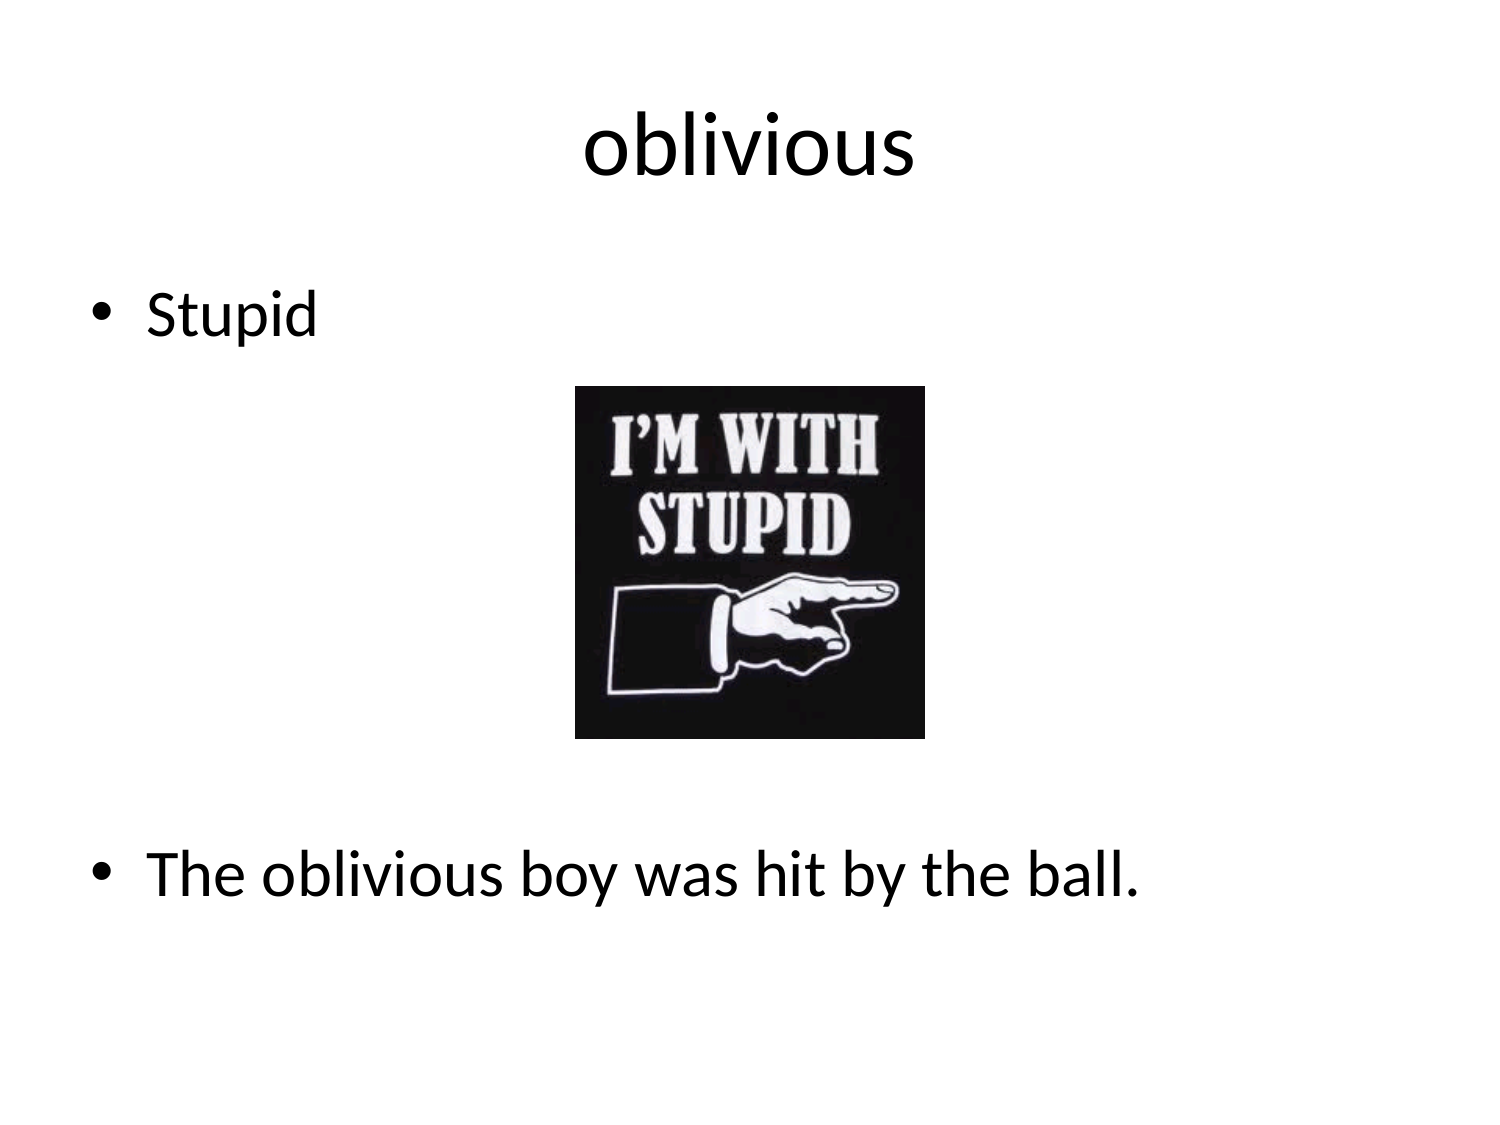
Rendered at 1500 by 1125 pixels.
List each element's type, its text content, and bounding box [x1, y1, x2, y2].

picture [574, 386, 926, 739]
title oblivious [75, 45, 1425, 233]
list Stupid The oblivious boy was hit by the ball. [75, 262, 1425, 1005]
